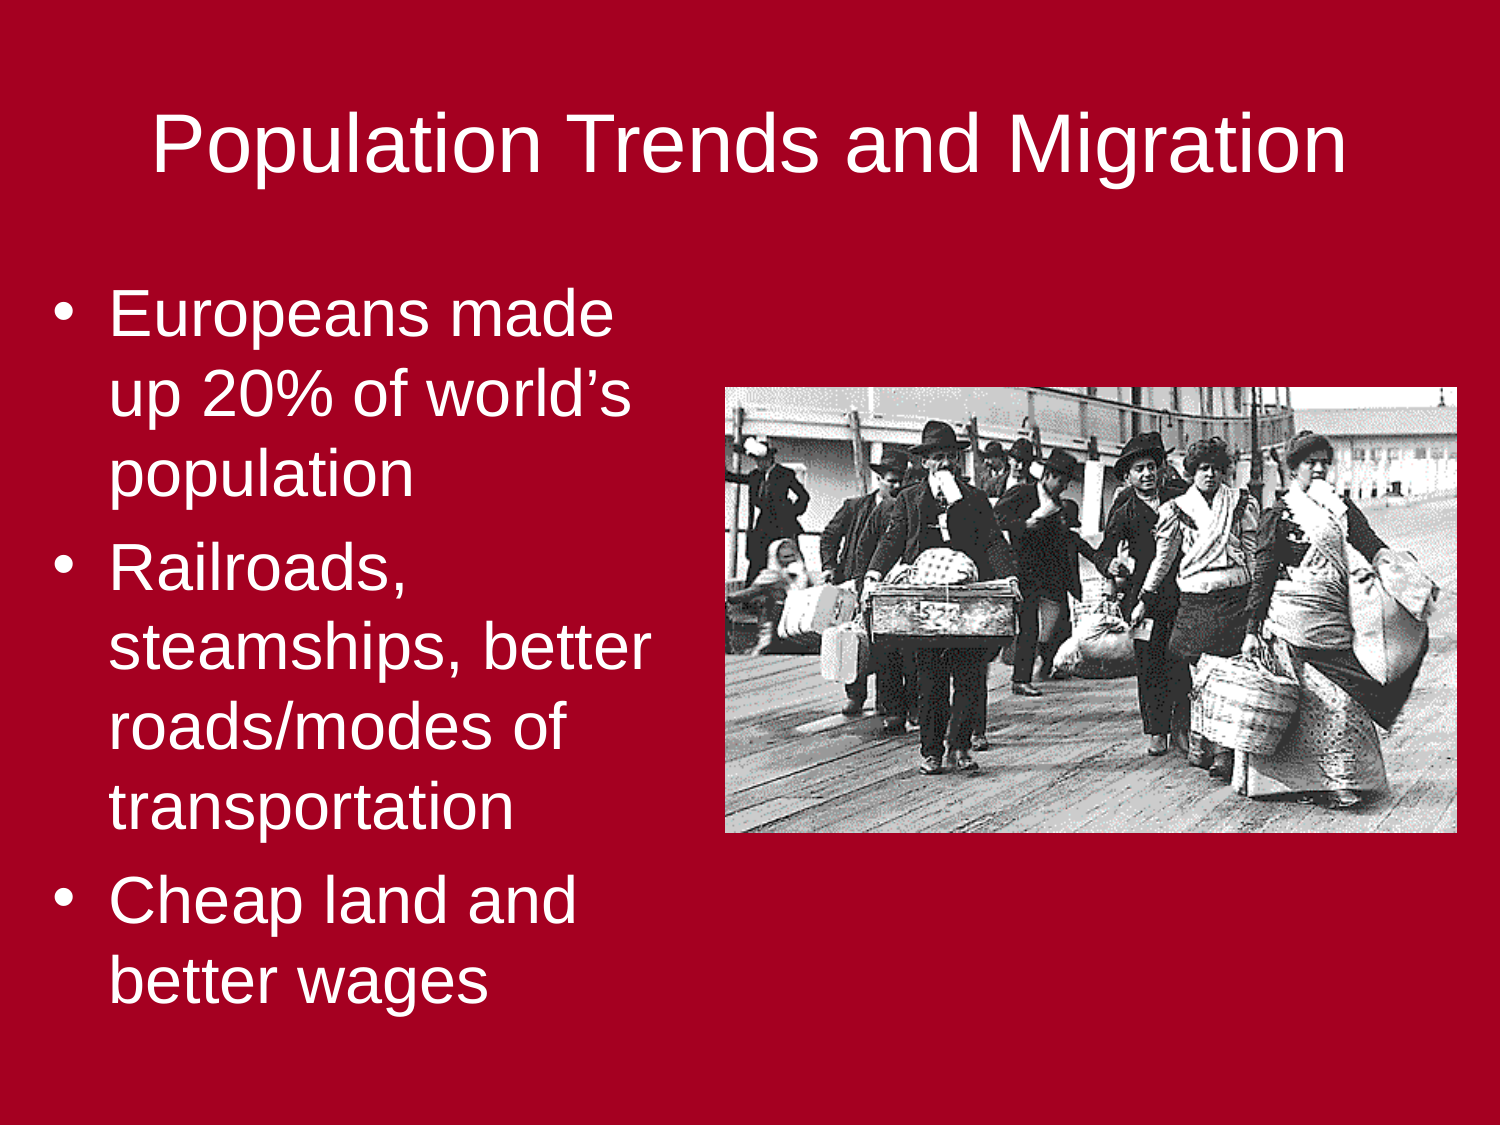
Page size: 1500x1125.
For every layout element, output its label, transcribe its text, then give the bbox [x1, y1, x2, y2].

title Population Trends and Migration [75, 45, 1425, 233]
picture [724, 387, 1457, 834]
list Europeans made up 20% of world’s population Railroads, steamships, better roads/modes of transportation Cheap land and better wages [37, 262, 713, 1005]
